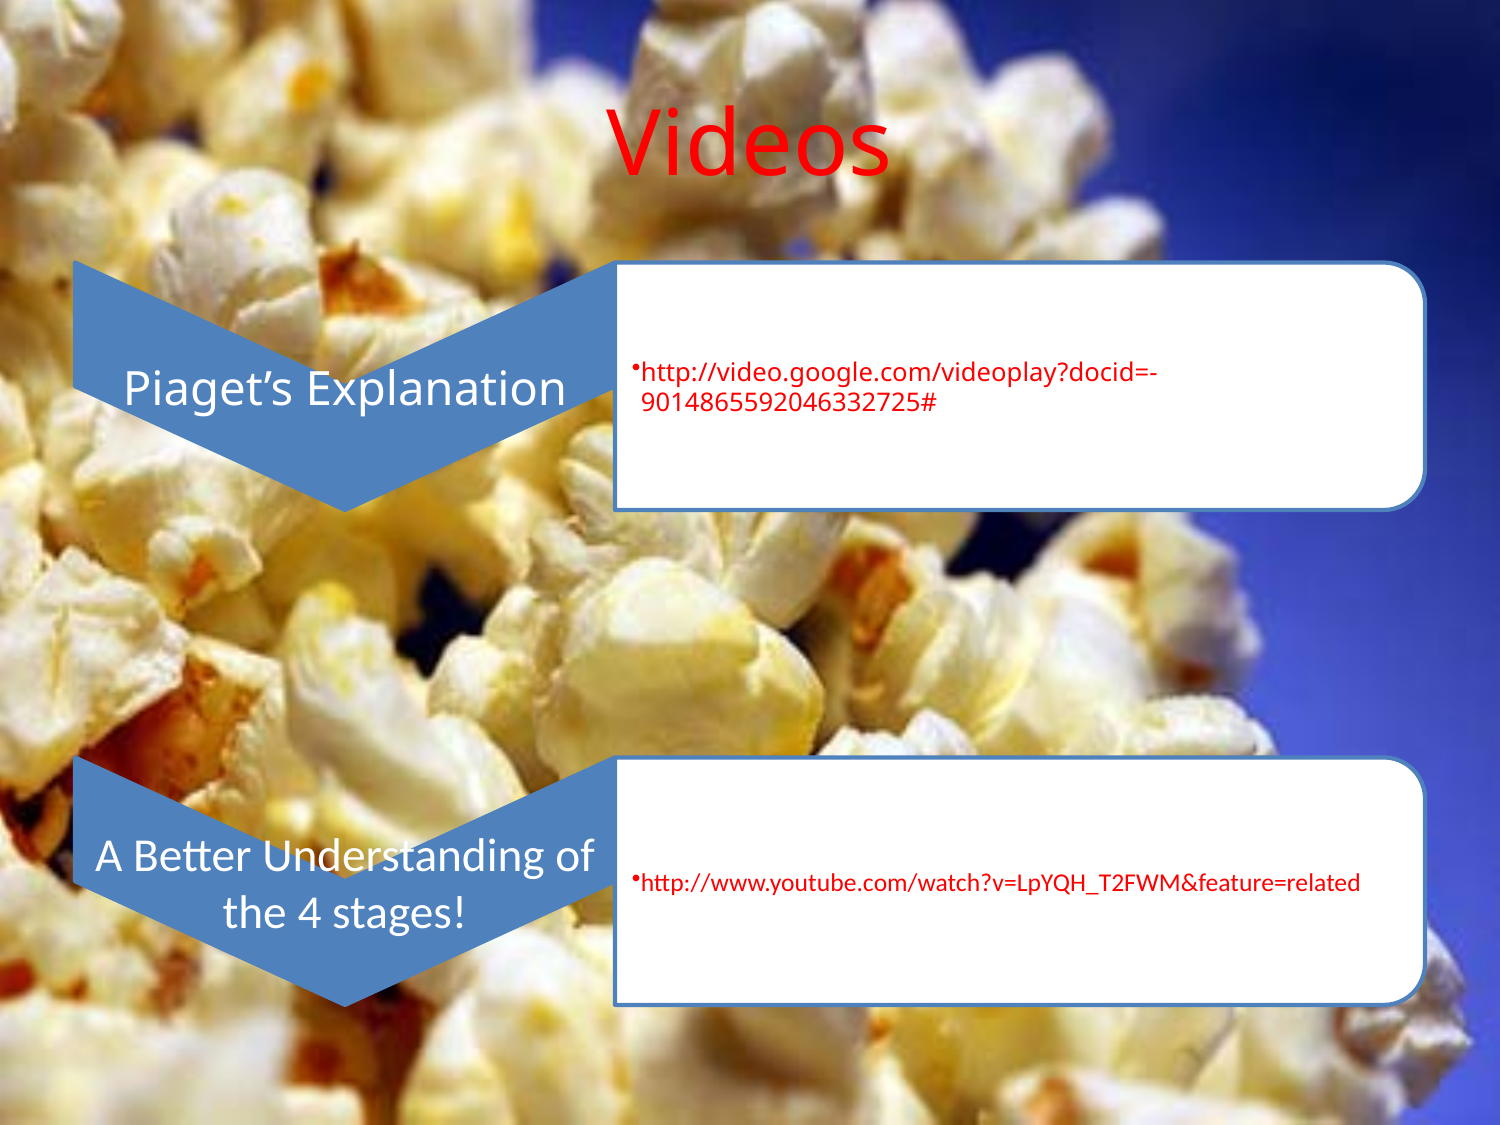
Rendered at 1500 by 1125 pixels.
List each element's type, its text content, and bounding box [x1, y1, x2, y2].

title Videos [74, 44, 1426, 233]
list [74, 262, 1426, 1006]
picture [0, 0, 1500, 1125]
